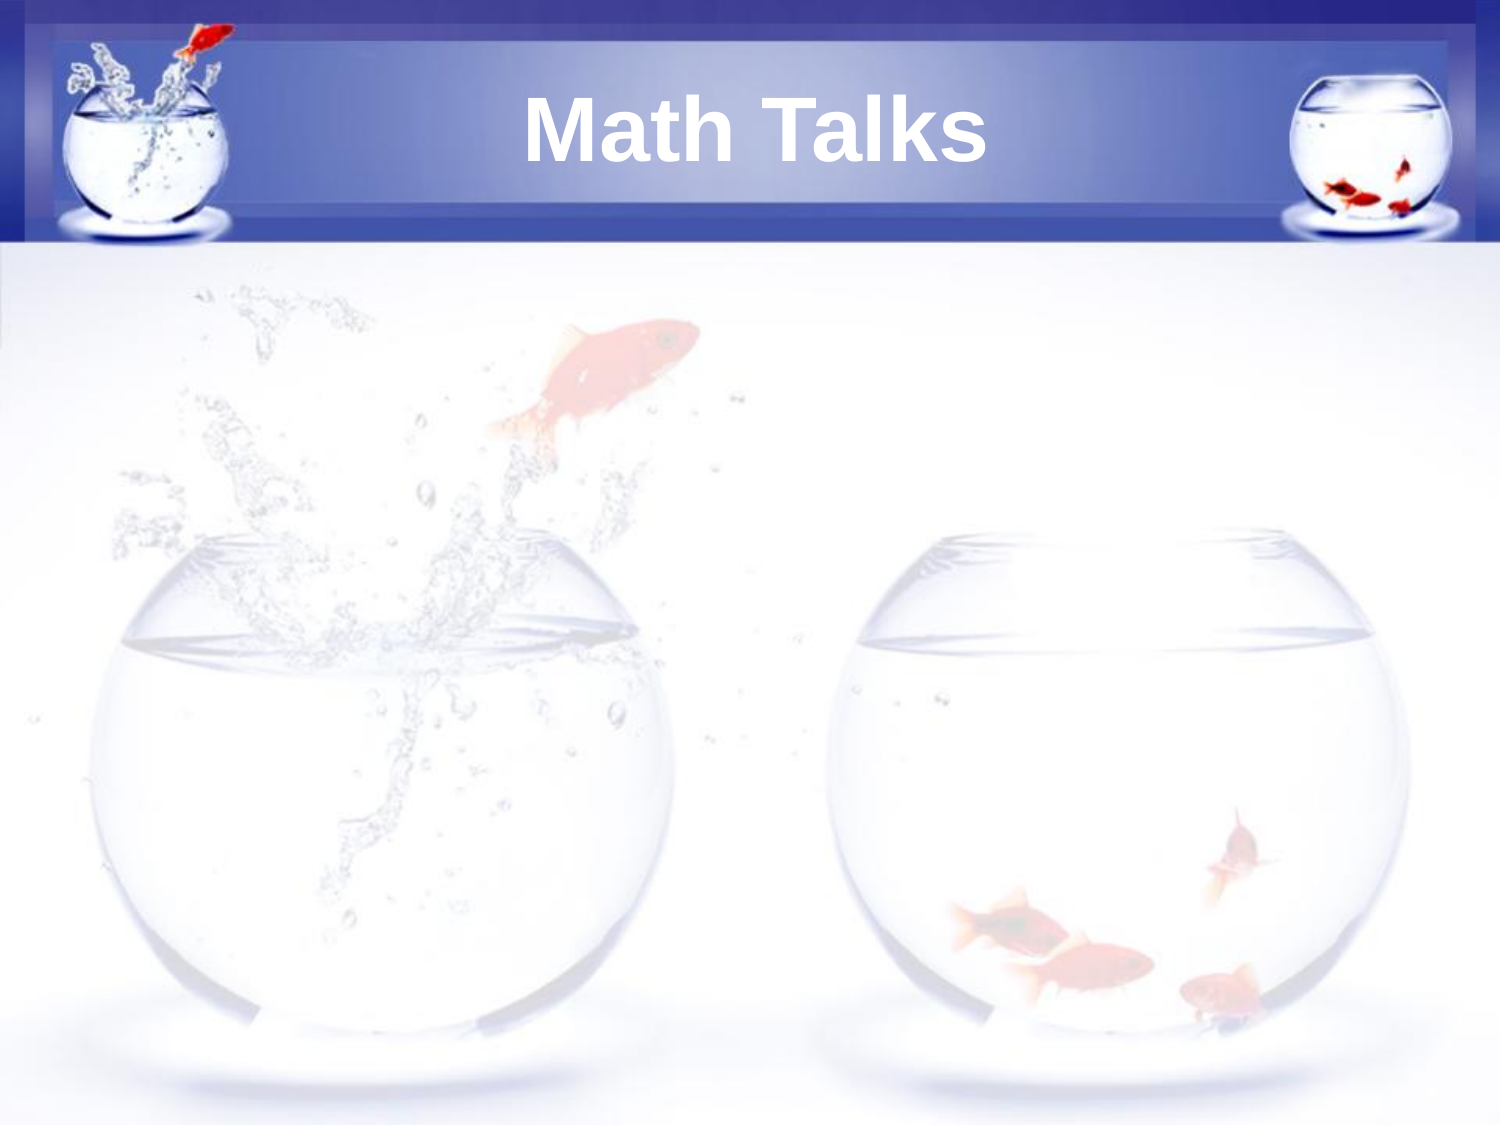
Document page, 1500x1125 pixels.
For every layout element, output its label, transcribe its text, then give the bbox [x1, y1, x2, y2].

picture [0, 0, 1500, 1125]
title Math Talks [187, 49, 1326, 201]
